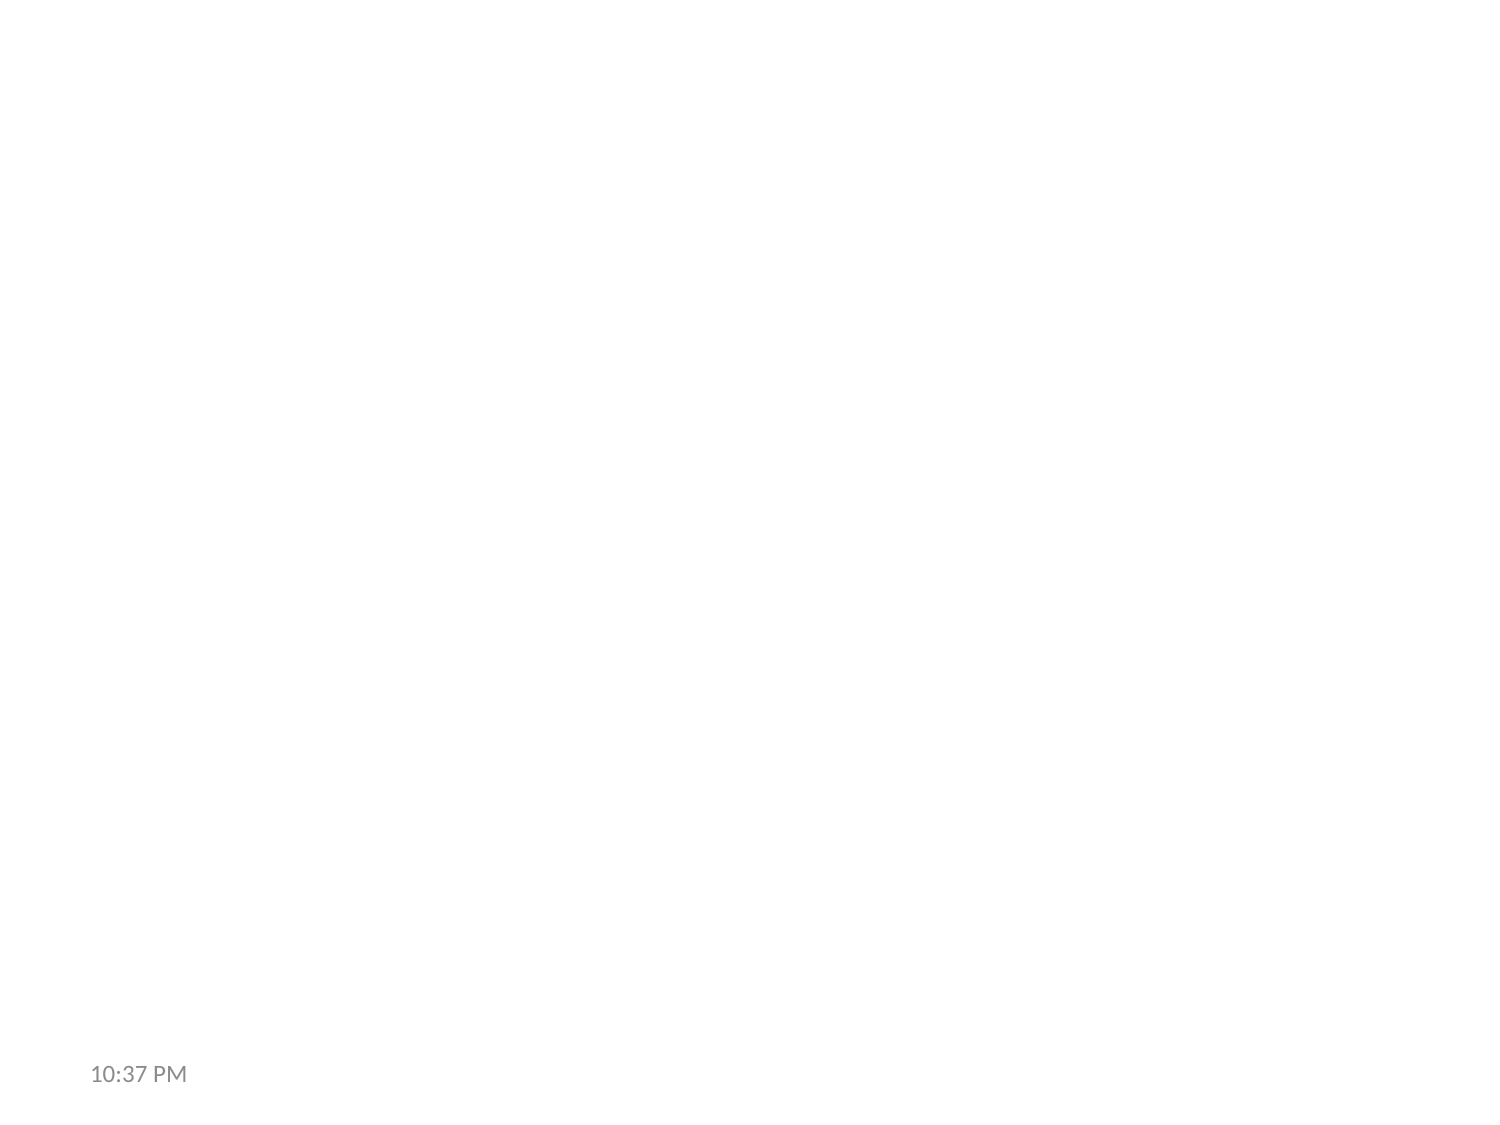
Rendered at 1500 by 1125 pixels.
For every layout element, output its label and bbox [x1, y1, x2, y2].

slide_number [75, 1042, 425, 1103]
